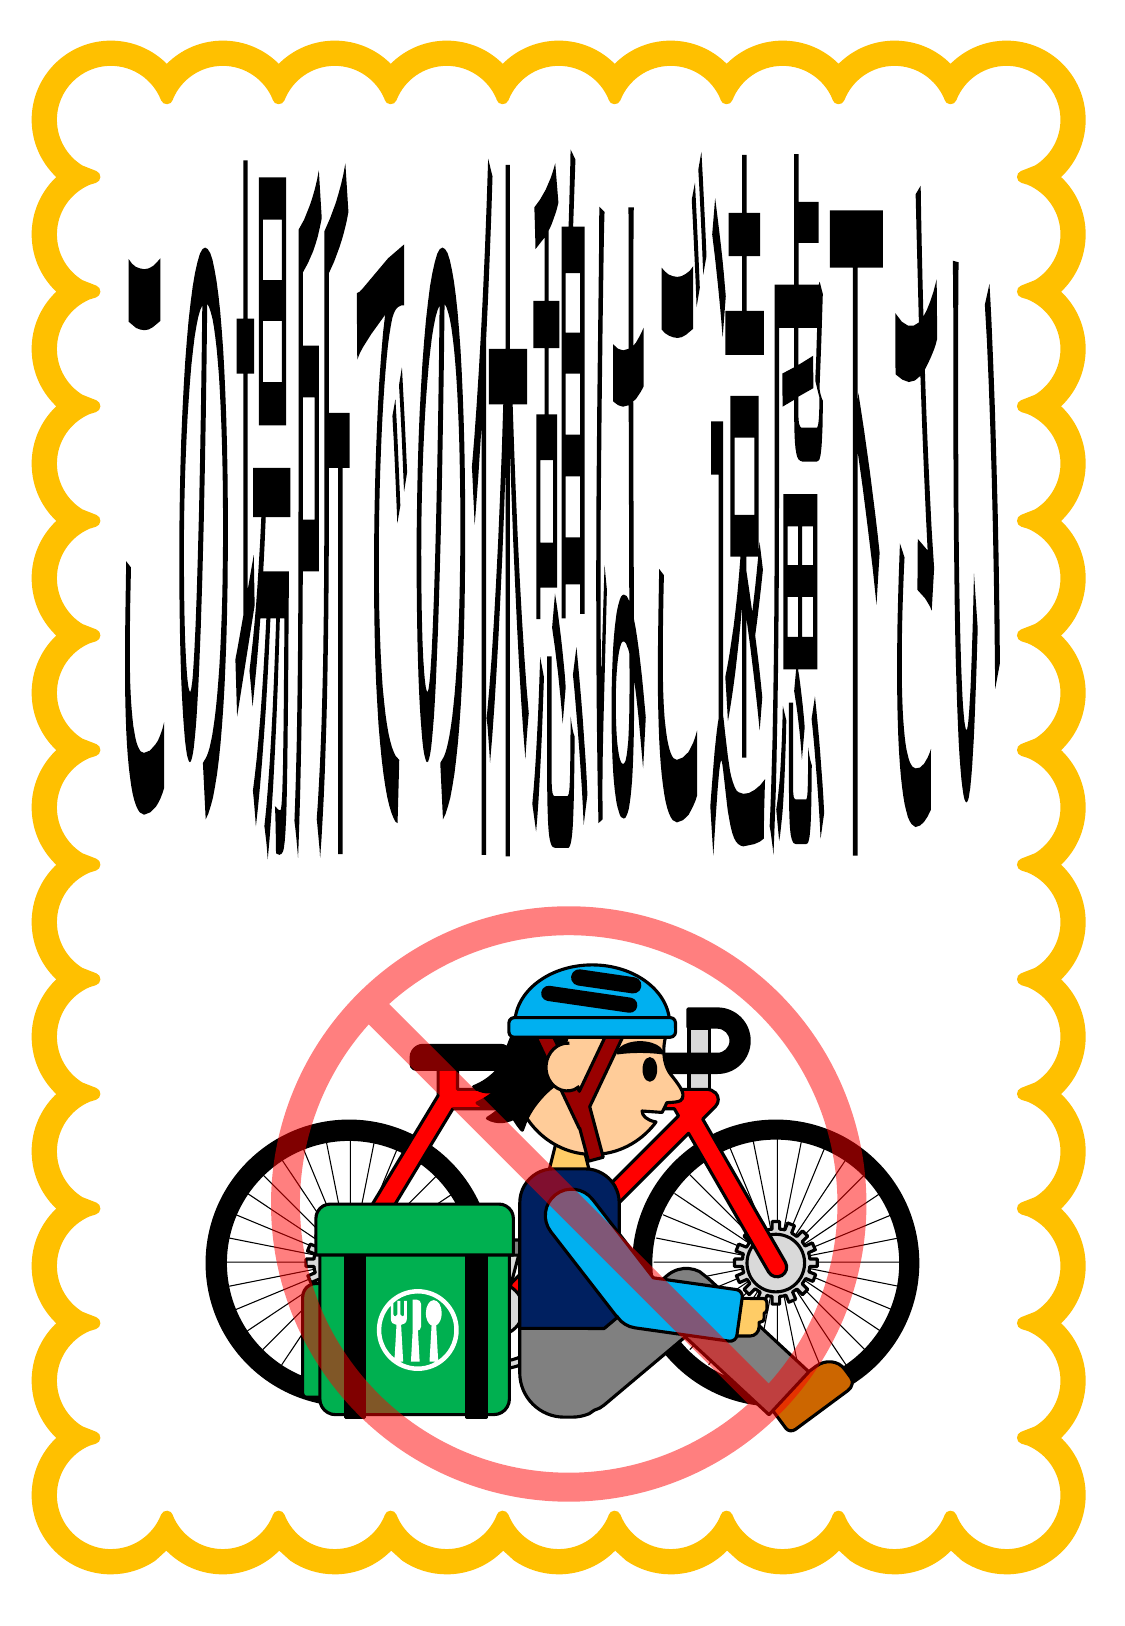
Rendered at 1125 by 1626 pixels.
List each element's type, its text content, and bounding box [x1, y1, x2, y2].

text_box [469, 1487, 668, 1504]
text_box この場所での休憩は ご遠慮下さい [725, 395, 763, 758]
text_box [206, 964, 918, 1479]
text_box この場所での休憩は ご遠慮下さい [769, 154, 823, 855]
text_box [390, 904, 748, 963]
text_box [35, 44, 1082, 1571]
